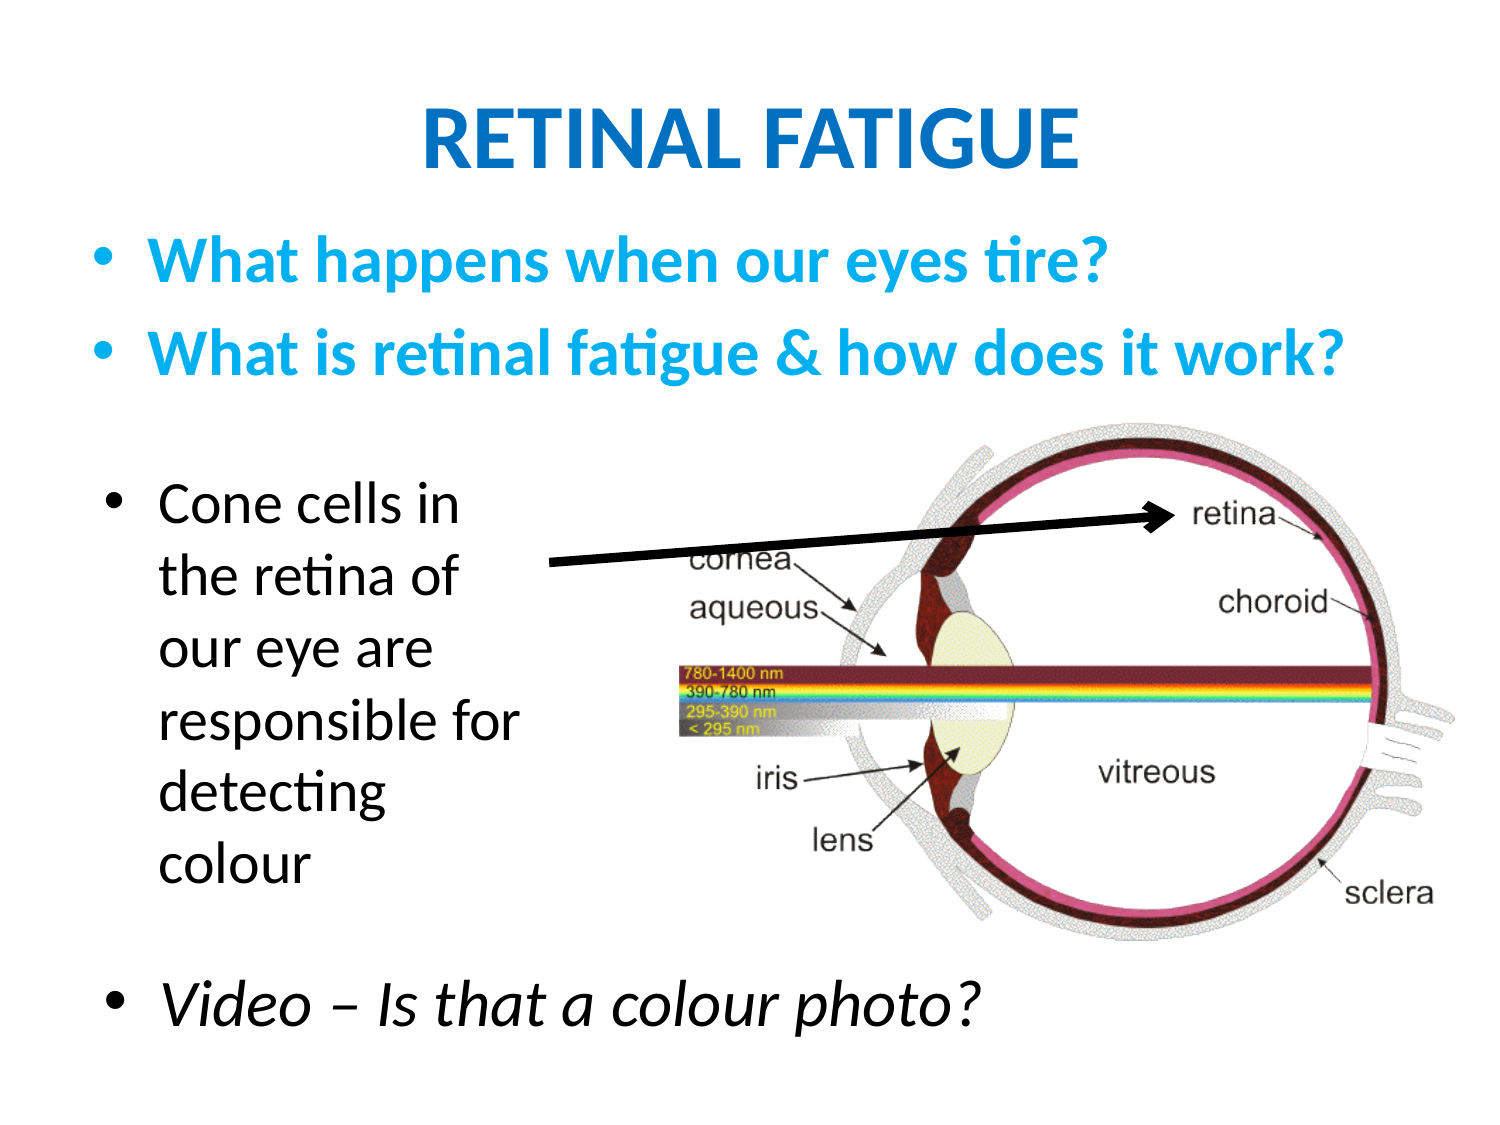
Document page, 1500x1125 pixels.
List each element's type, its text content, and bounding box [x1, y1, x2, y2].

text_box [548, 514, 1176, 563]
title RETINAL FATIGUE [76, 54, 1427, 208]
picture [678, 420, 1456, 941]
text_box Cone cells in the retina of our eye are responsible for detecting colour [88, 456, 561, 906]
list What happens when our eyes tire? What is retinal fatigue & how does it work? [76, 208, 1427, 433]
text_box Video – Is that a colour photo? [88, 952, 1046, 1064]
